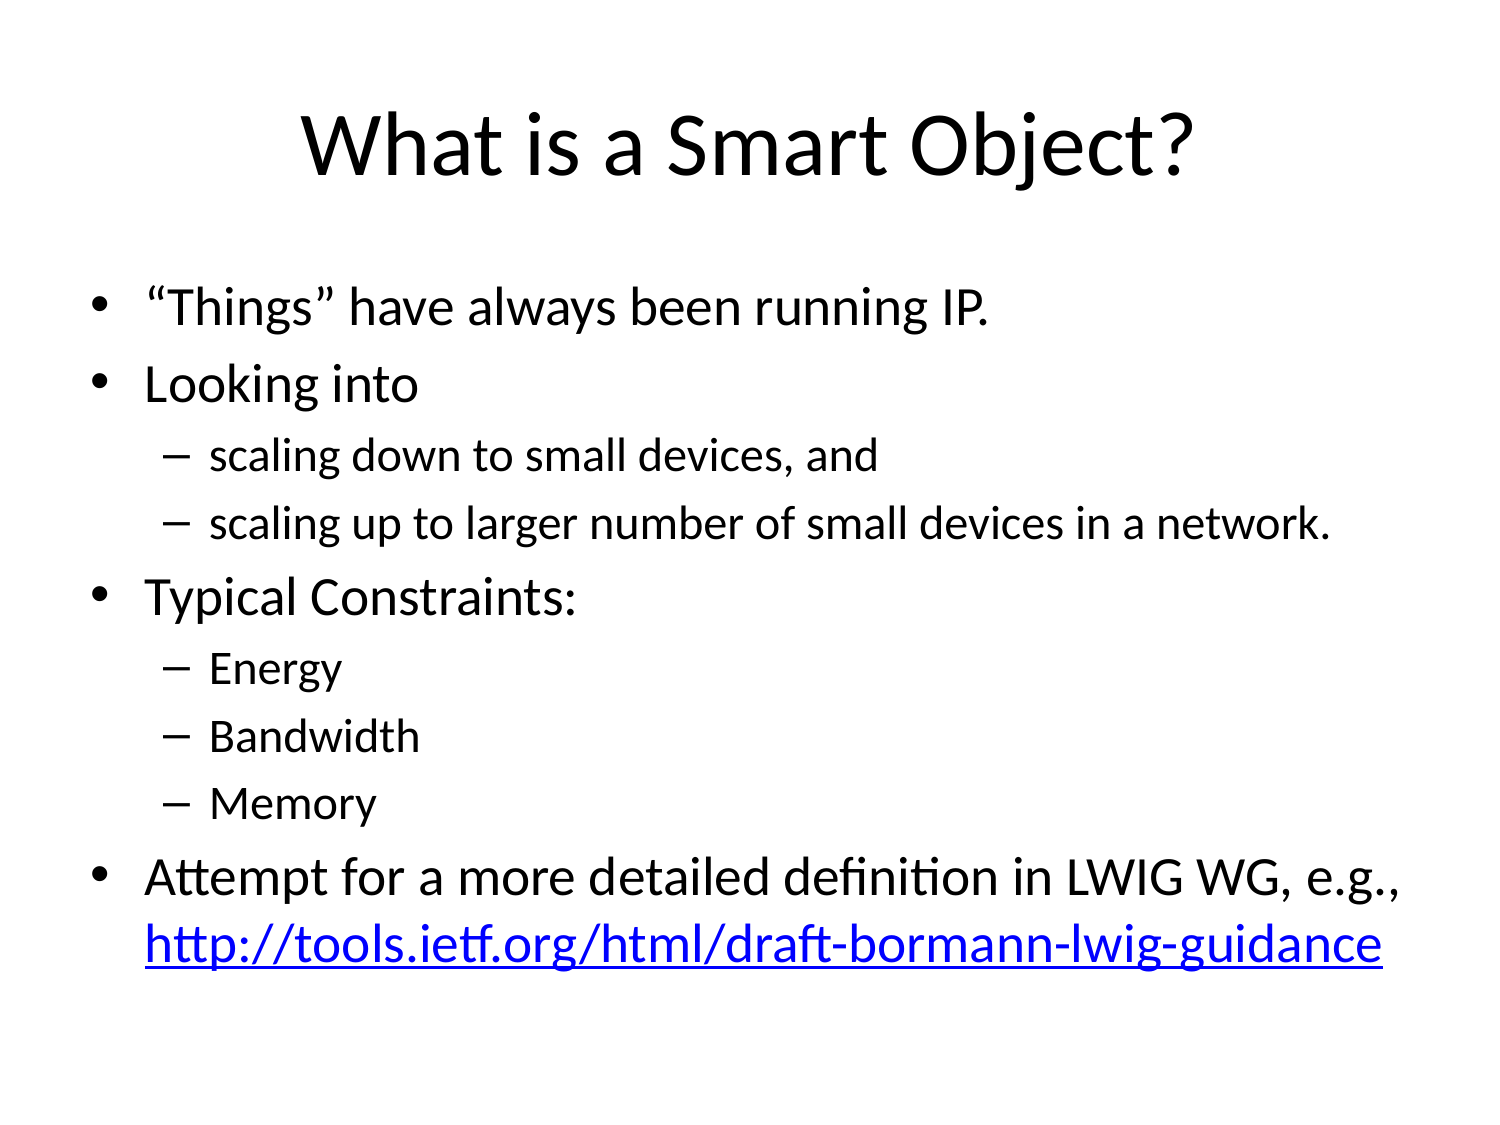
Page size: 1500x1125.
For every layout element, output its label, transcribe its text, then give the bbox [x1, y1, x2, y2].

list “Things” have always been running IP. Looking into scaling down to small devices, and scaling up to larger number of small devices in a network. Typical Constraints: Energy Bandwidth Memory Attempt for a more detailed definition in LWIG WG, e.g., http://tools.ietf.org/html/draft-bormann-lwig-guidance [75, 262, 1425, 1005]
title What is a Smart Object? [75, 45, 1425, 233]
